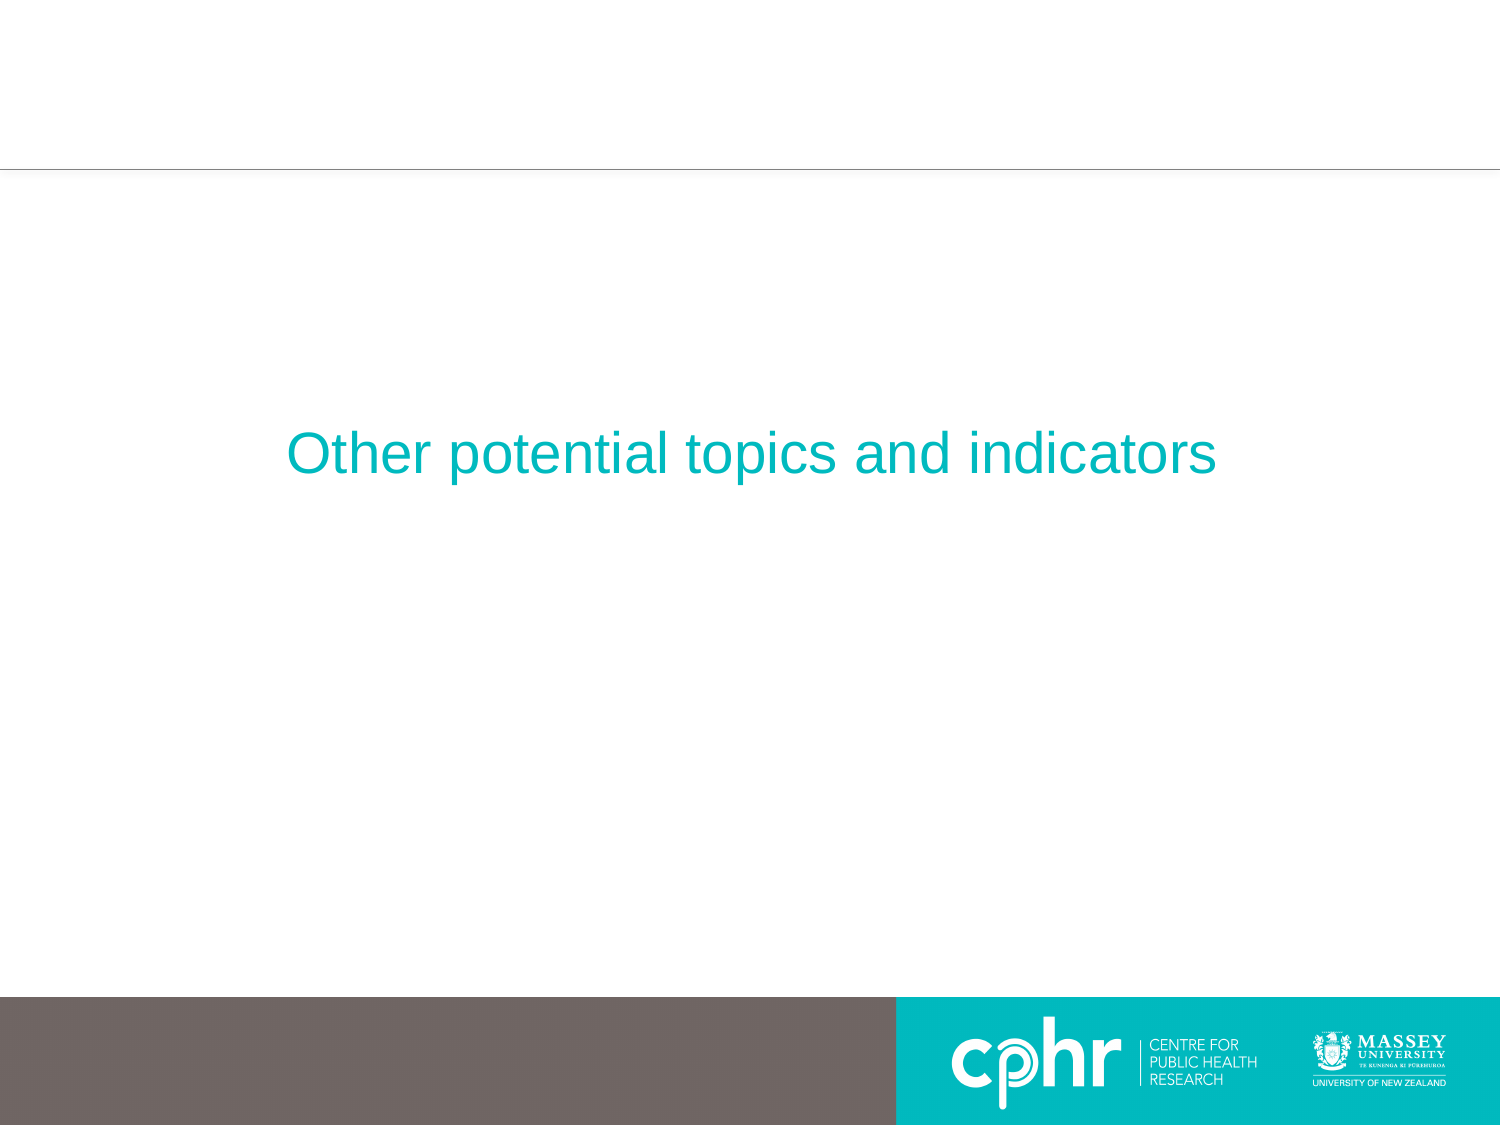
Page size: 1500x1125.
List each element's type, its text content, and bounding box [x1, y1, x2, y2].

title Other potential topics and indicators [68, 408, 1438, 527]
picture [0, 997, 1500, 1125]
